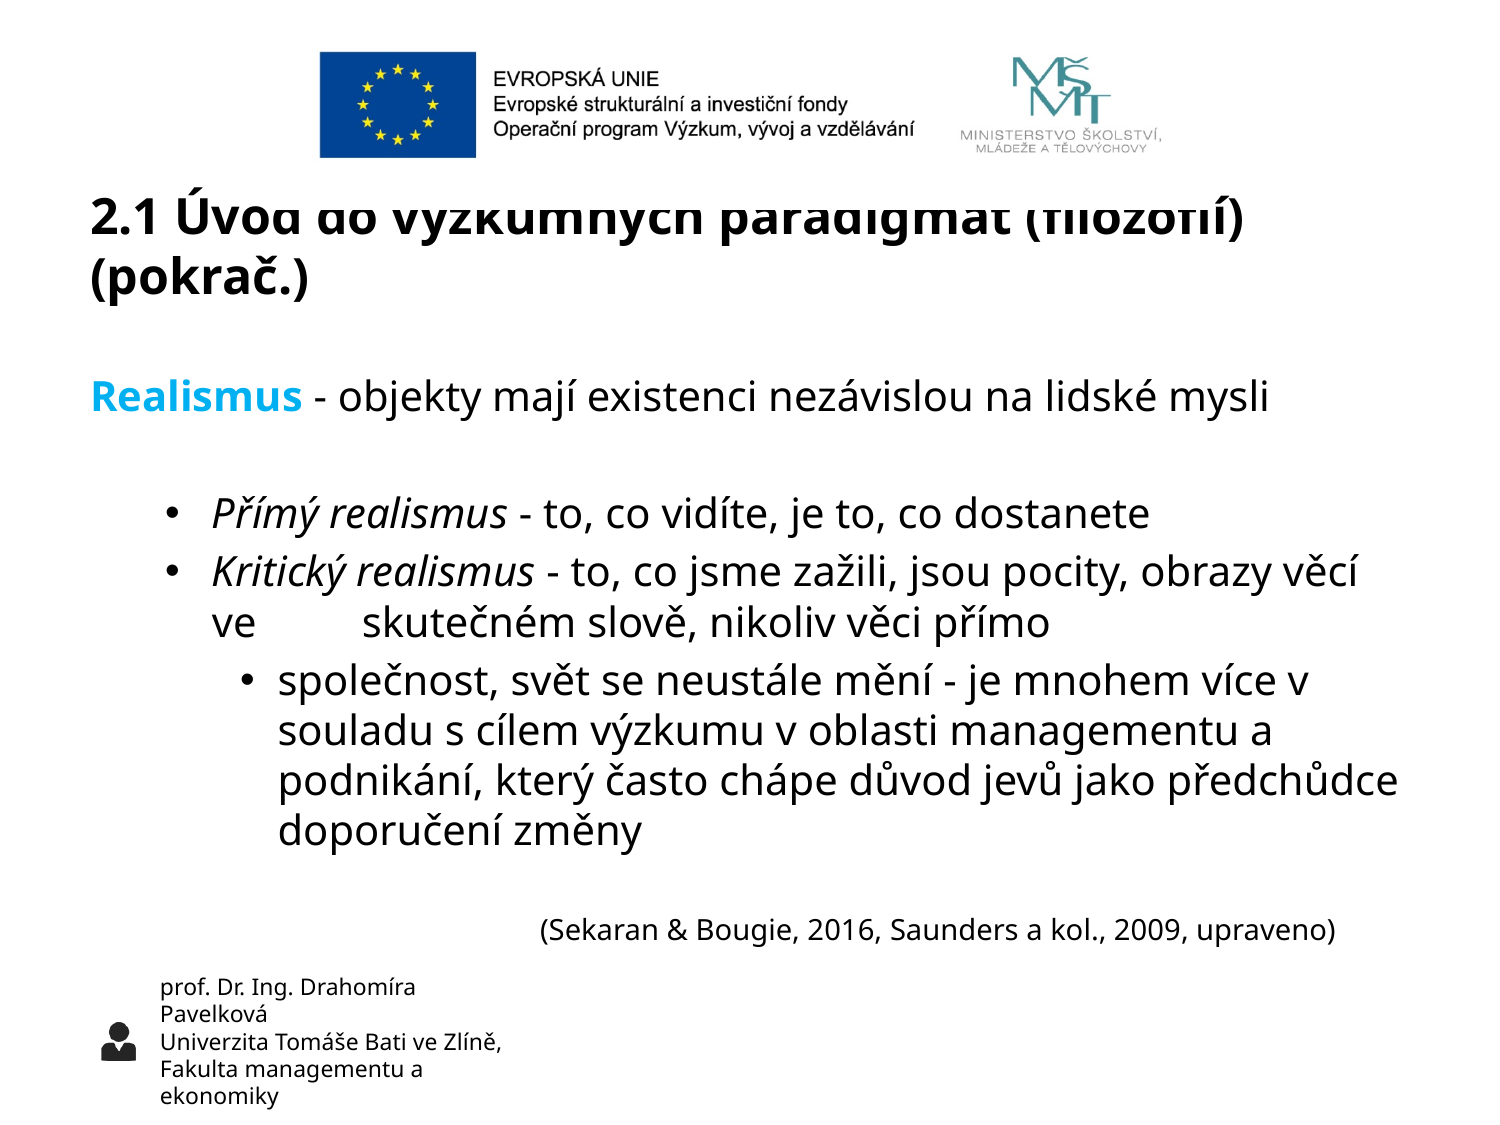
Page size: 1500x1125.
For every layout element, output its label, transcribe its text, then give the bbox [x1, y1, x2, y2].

list Realismus - objekty mají existenci nezávislou na lidské mysli Přímý realismus - to, co vidíte, je to, co dostanete Kritický realismus - to, co jsme zažili, jsou pocity, obrazy věcí ve skutečném slově, nikoliv věci přímo společnost, svět se neustále mění - je mnohem více v souladu s cílem výzkumu v oblasti managementu a podnikání, který často chápe důvod jevů jako předchůdce doporučení změny (Sekaran & Bougie, 2016, Saunders a kol., 2009, upraveno) [75, 304, 1425, 1000]
picture [101, 1021, 136, 1062]
picture [267, 0, 1213, 210]
footer prof. Dr. Ing. Drahomíra Pavelková Univerzita Tomáše Bati ve Zlíně, Fakulta managementu a ekonomiky [145, 999, 526, 1083]
title 2.1 Úvod do výzkumných paradigmat (filozofií) (pokrač.) [75, 185, 1459, 305]
